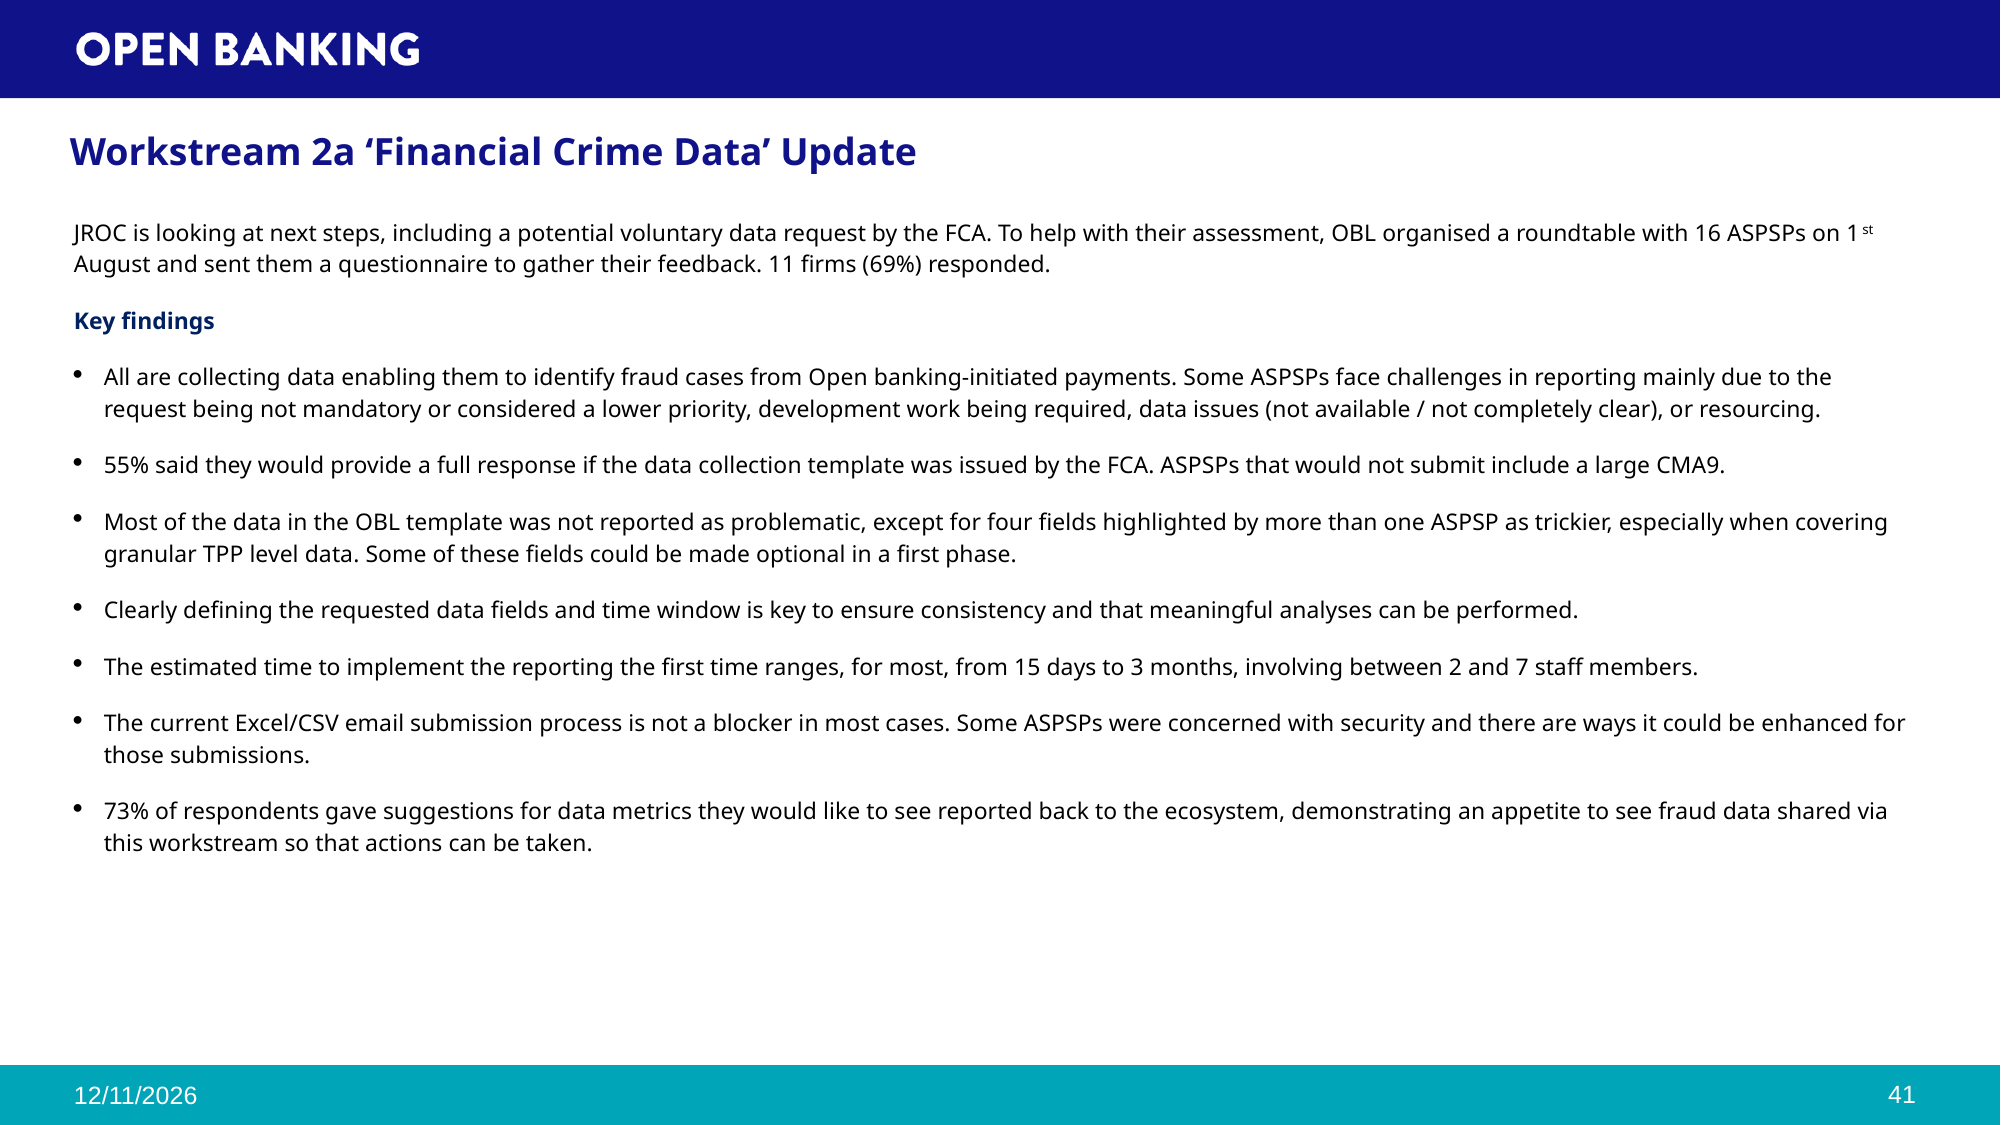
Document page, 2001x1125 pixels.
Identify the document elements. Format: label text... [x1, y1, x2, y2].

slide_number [59, 1065, 509, 1125]
title Workstream 2a ‘Financial Crime Data’ Update [54, 125, 1629, 207]
footer [662, 1064, 1338, 1124]
slide_number 41 [1412, 1064, 1932, 1124]
picture [43, 0, 452, 99]
list JROC is looking at next steps, including a potential voluntary data request by the FCA. To help with their assessment, OBL organised a roundtable with 16 ASPSPs on 1st August and sent them a questionnaire to gather their feedback. 11 firms (69%) responded. Key findings All are collecting data enabling them to identify fraud cases from Open banking-initiated payments. Some ASPSPs face challenges in reporting mainly due to the request being not mandatory or considered a lower priority, development work being required, data issues (not available / not completely clear), or resourcing. 55% said they would provide a full response if the data collection template was issued by the FCA. ASPSPs that would not submit include a large CMA9. Most of the data in the OBL template was not reported as problematic, except for four fields highlighted by more than one ASPSP as trickier, especially when covering granular TPP level data. Some of these fields could be made optional in a first phase. Clearly defining the requested data fields and time window is key to ensure consistency and that meaningful analyses can be performed. The estimated time to implement the reporting the first time ranges, for most, from 15 days to 3 months, involving between 2 and 7 staff members. The current Excel/CSV email submission process is not a blocker in most cases. Some ASPSPs were concerned with security and there are ways it could be enhanced for those submissions. 73% of respondents gave suggestions for data metrics they would like to see reported back to the ecosystem, demonstrating an appetite to see fraud data shared via this workstream so that actions can be taken. [59, 206, 1936, 1000]
